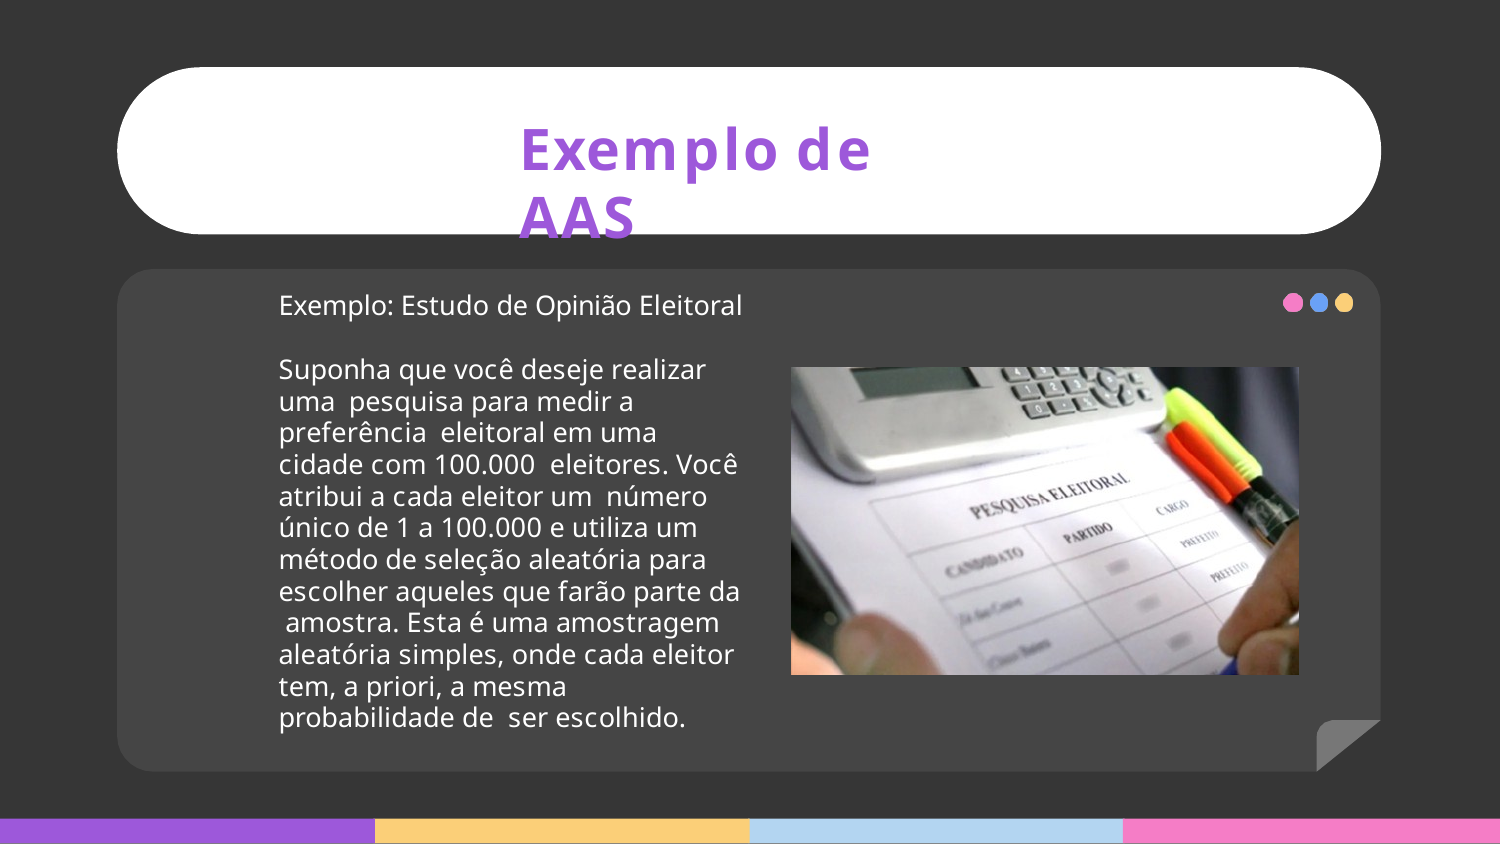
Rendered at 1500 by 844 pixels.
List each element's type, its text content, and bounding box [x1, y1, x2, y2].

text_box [116, 268, 1383, 774]
text_box [117, 67, 1382, 235]
title Exemplo de AAS [517, 110, 983, 254]
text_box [0, 818, 1500, 844]
